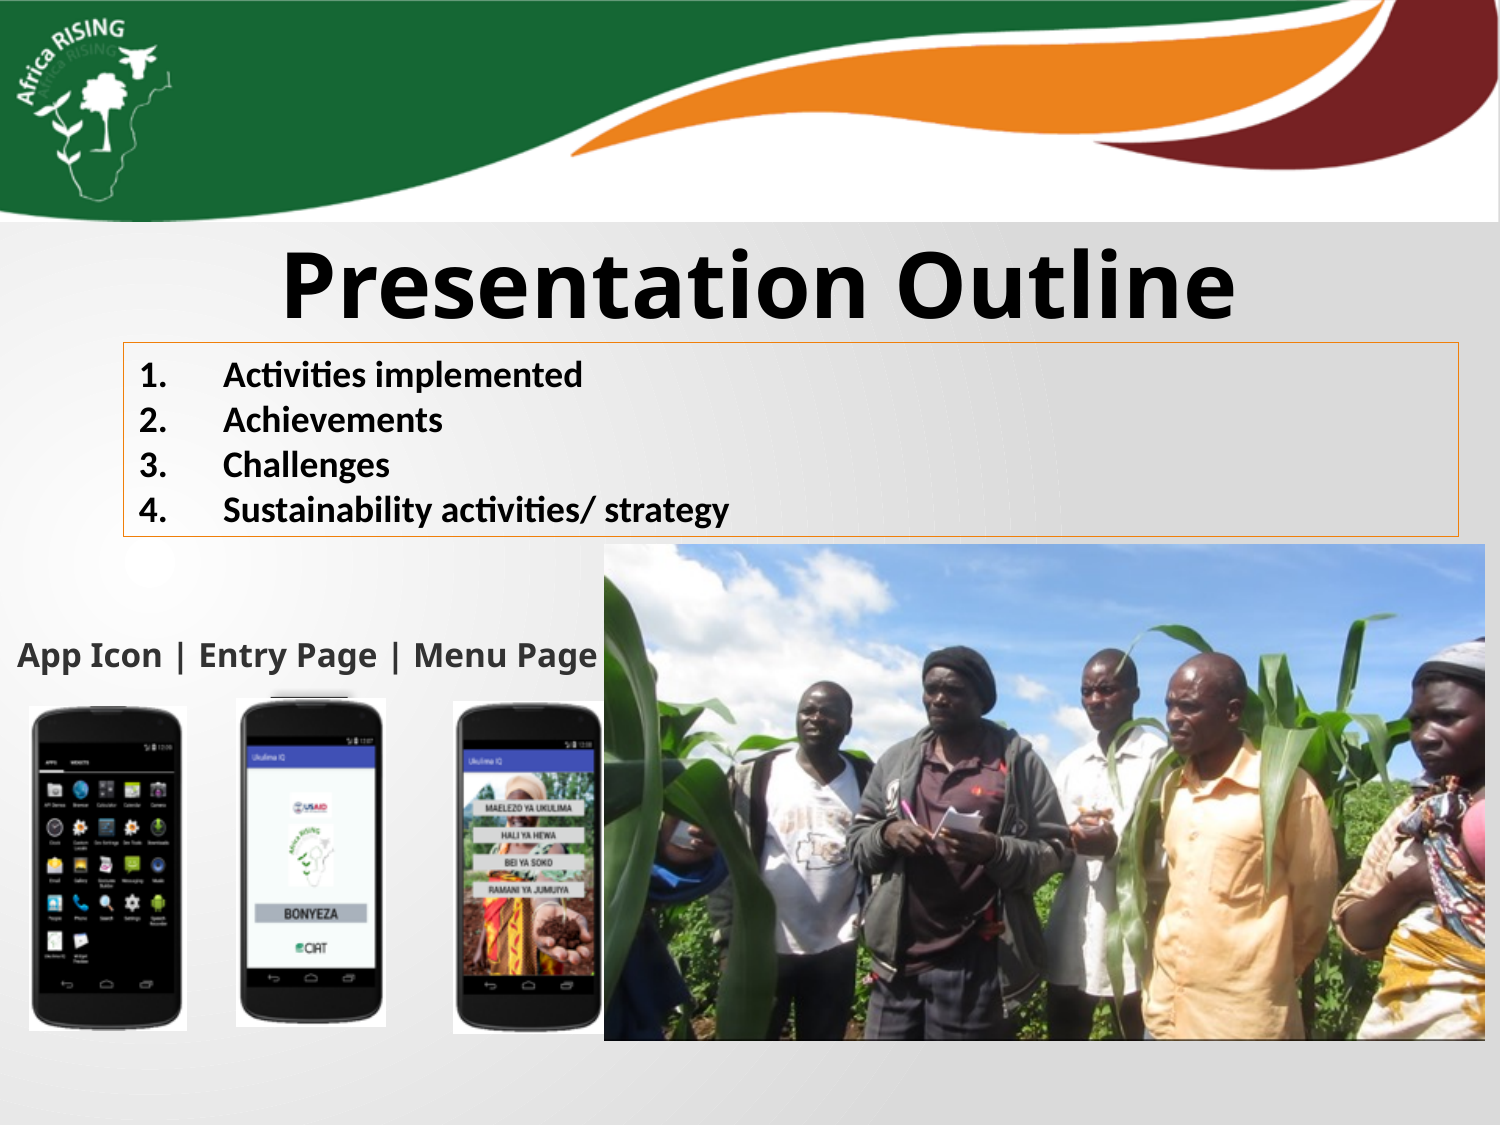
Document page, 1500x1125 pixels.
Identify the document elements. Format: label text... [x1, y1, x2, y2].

list Presentation Outline [0, 219, 1500, 358]
text_box Activities implemented Achievements Challenges Sustainability activities/ strategy [123, 342, 1459, 537]
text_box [0, 631, 600, 1035]
picture [603, 544, 1485, 1041]
picture [0, 0, 1499, 219]
